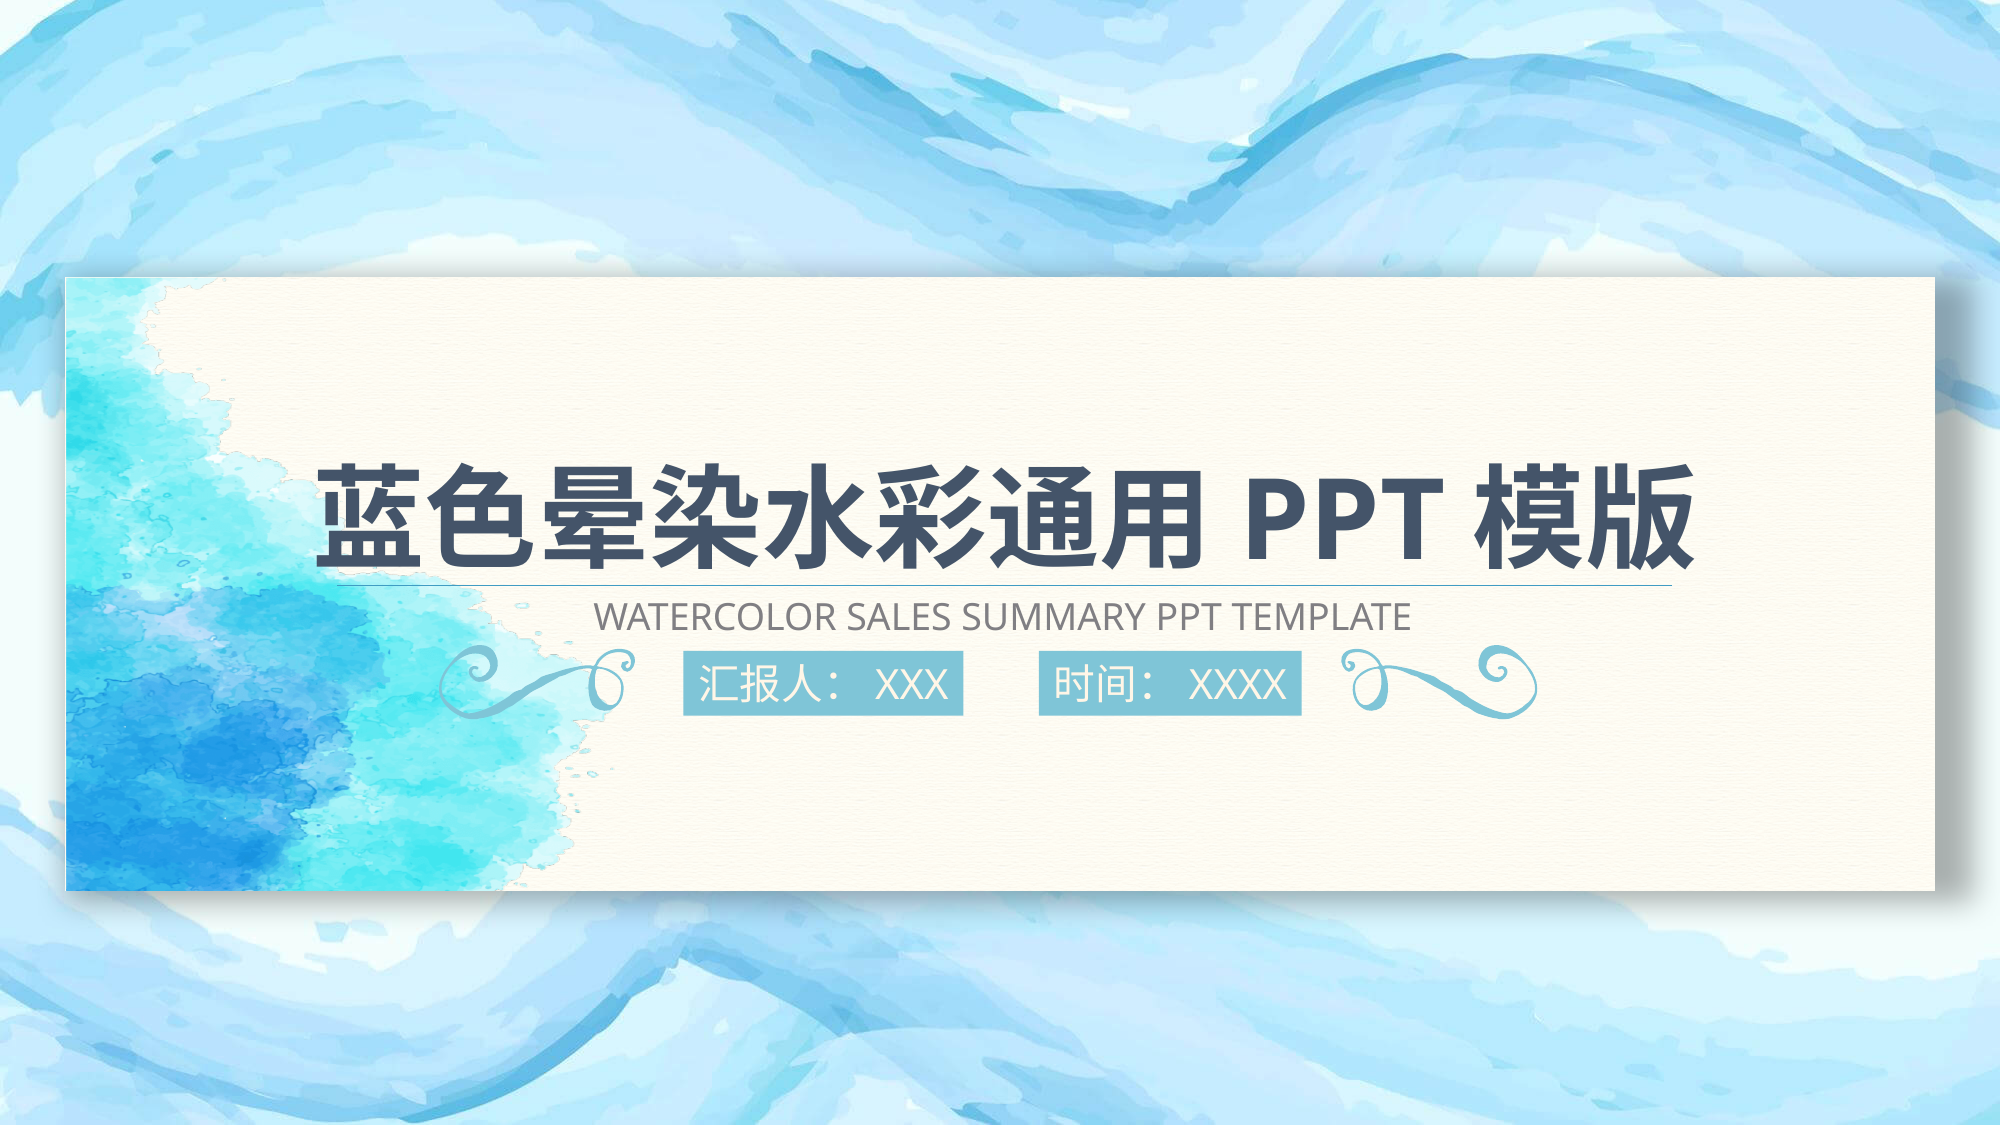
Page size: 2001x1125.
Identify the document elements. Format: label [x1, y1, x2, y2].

picture [0, 0, 2000, 1125]
text_box [438, 643, 1538, 720]
